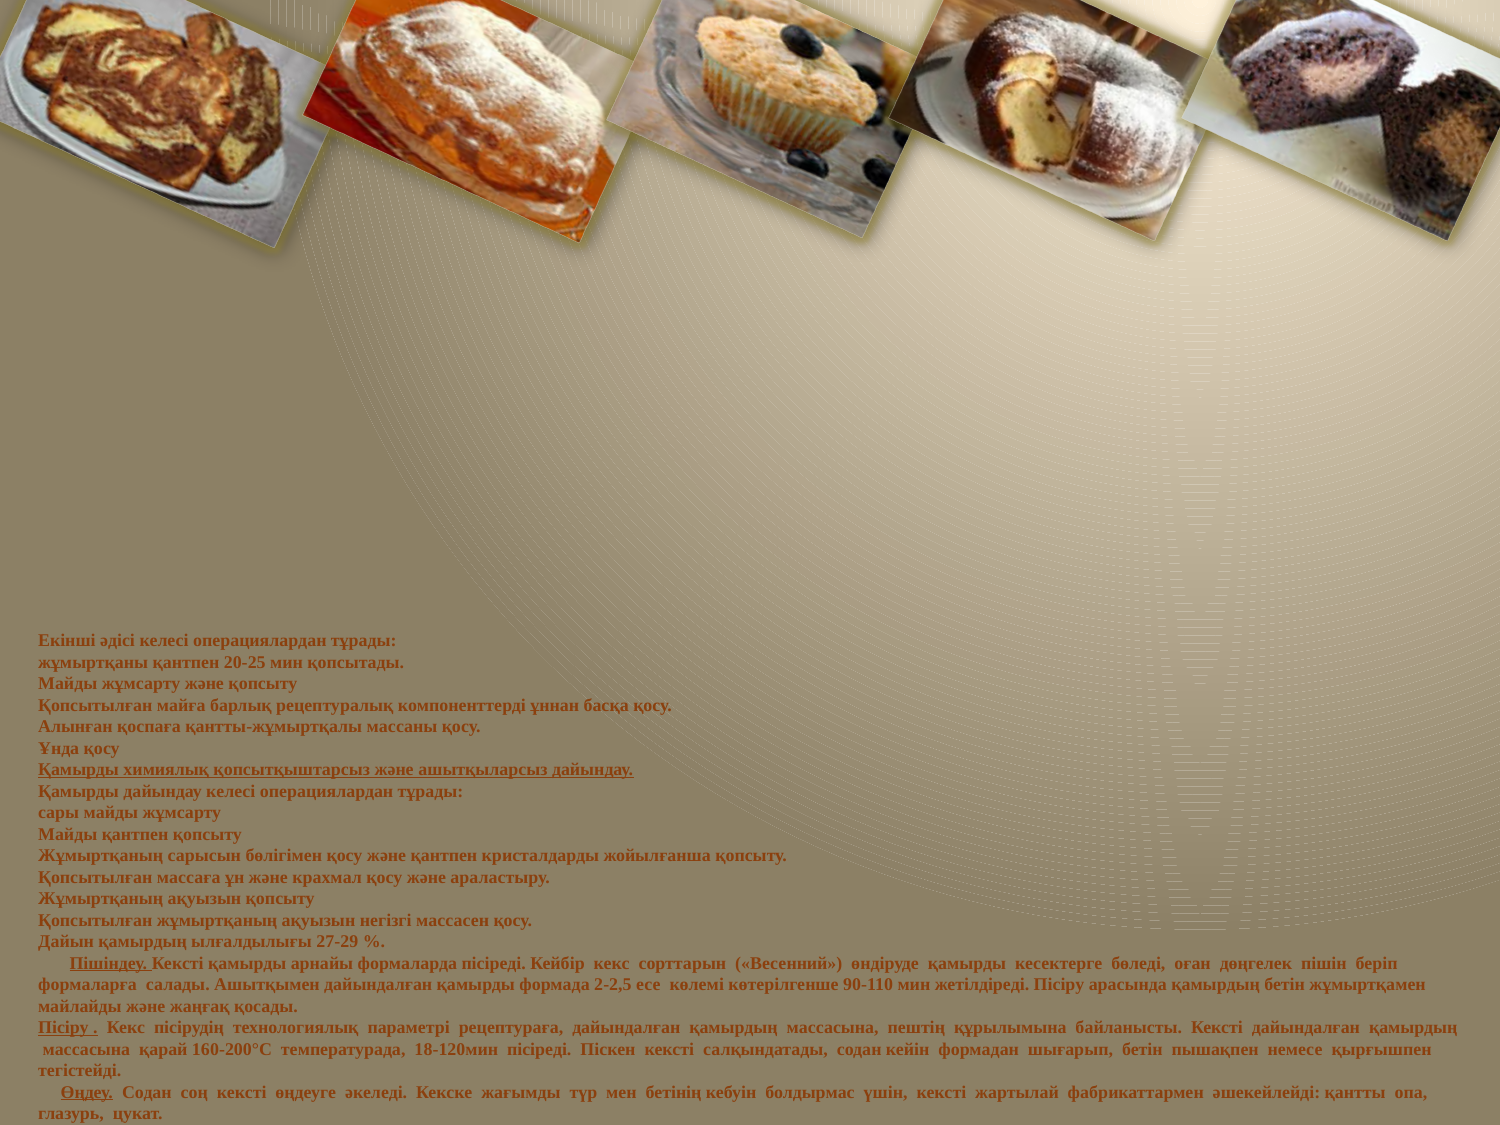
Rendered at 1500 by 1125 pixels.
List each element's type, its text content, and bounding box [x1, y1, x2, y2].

picture [0, 0, 1500, 247]
title Екінші әдісі келесі операциялардан тұрады: жұмыртқаны қантпен 20-25 мин қопсытады. Майды жұмсарту және қопсыту Қопсытылған майға барлық рецептуралық компоненттерді ұннан басқа қосу. Алынған қоспаға қантты-жұмыртқалы массаны қосу. Ұнда қосу Қамырды химиялық қопсытқыштарсыз және ашытқыларсыз дайындау. Қамырды дайындау келесі операциялардан тұрады: сары майды жұмсарту Майды қантпен қопсыту Жұмыртқаның сарысын бөлігімен қосу және қантпен кристалдарды жойылғанша қопсыту. Қопсытылған массаға ұн және крахмал қосу және араластыру. Жұмыртқаның ақуызын қопсыту Қопсытылған жұмыртқаның ақуызын негізгі массасен қосу. Дайын қамырдың ылғалдылығы 27-29 %. Пішіндеу. Кексті қамырды арнайы формаларда пісіреді. Кейбір кекс сорттарын («Весенний») өндіруде қамырды кесектерге бөледі, оған дөңгелек пішін беріп формаларға салады. Ашытқымен дайындалған қамырды формада 2-2,5 есе көлемі көтерілгенше 90-110 мин жетілдіреді. Пісіру арасында қамырдың бетін жұмыртқамен майлайды және жаңғақ қосады. Пісіру . Кекс пісірудің технологиялық параметрі рецептураға, дайындалған қамырдың массасына, пештің құрылымына байланысты. Кексті дайындалған қамырдың массасына қарай 160-200°С температурада, 18-120мин пісіреді. Піскен кексті салқындатады, содан кейін формадан шығарып, бетін пышақпен немесе қырғышпен тегістейді. Өңдеу. Содан соң кексті өңдеуге әкеледі. Кекске жағымды түр мен бетінің кебуін болдырмас үшін, кексті жартылай фабрикаттармен әшекейлейді: қантты опа, глазурь, цукат. [23, 194, 1477, 1125]
